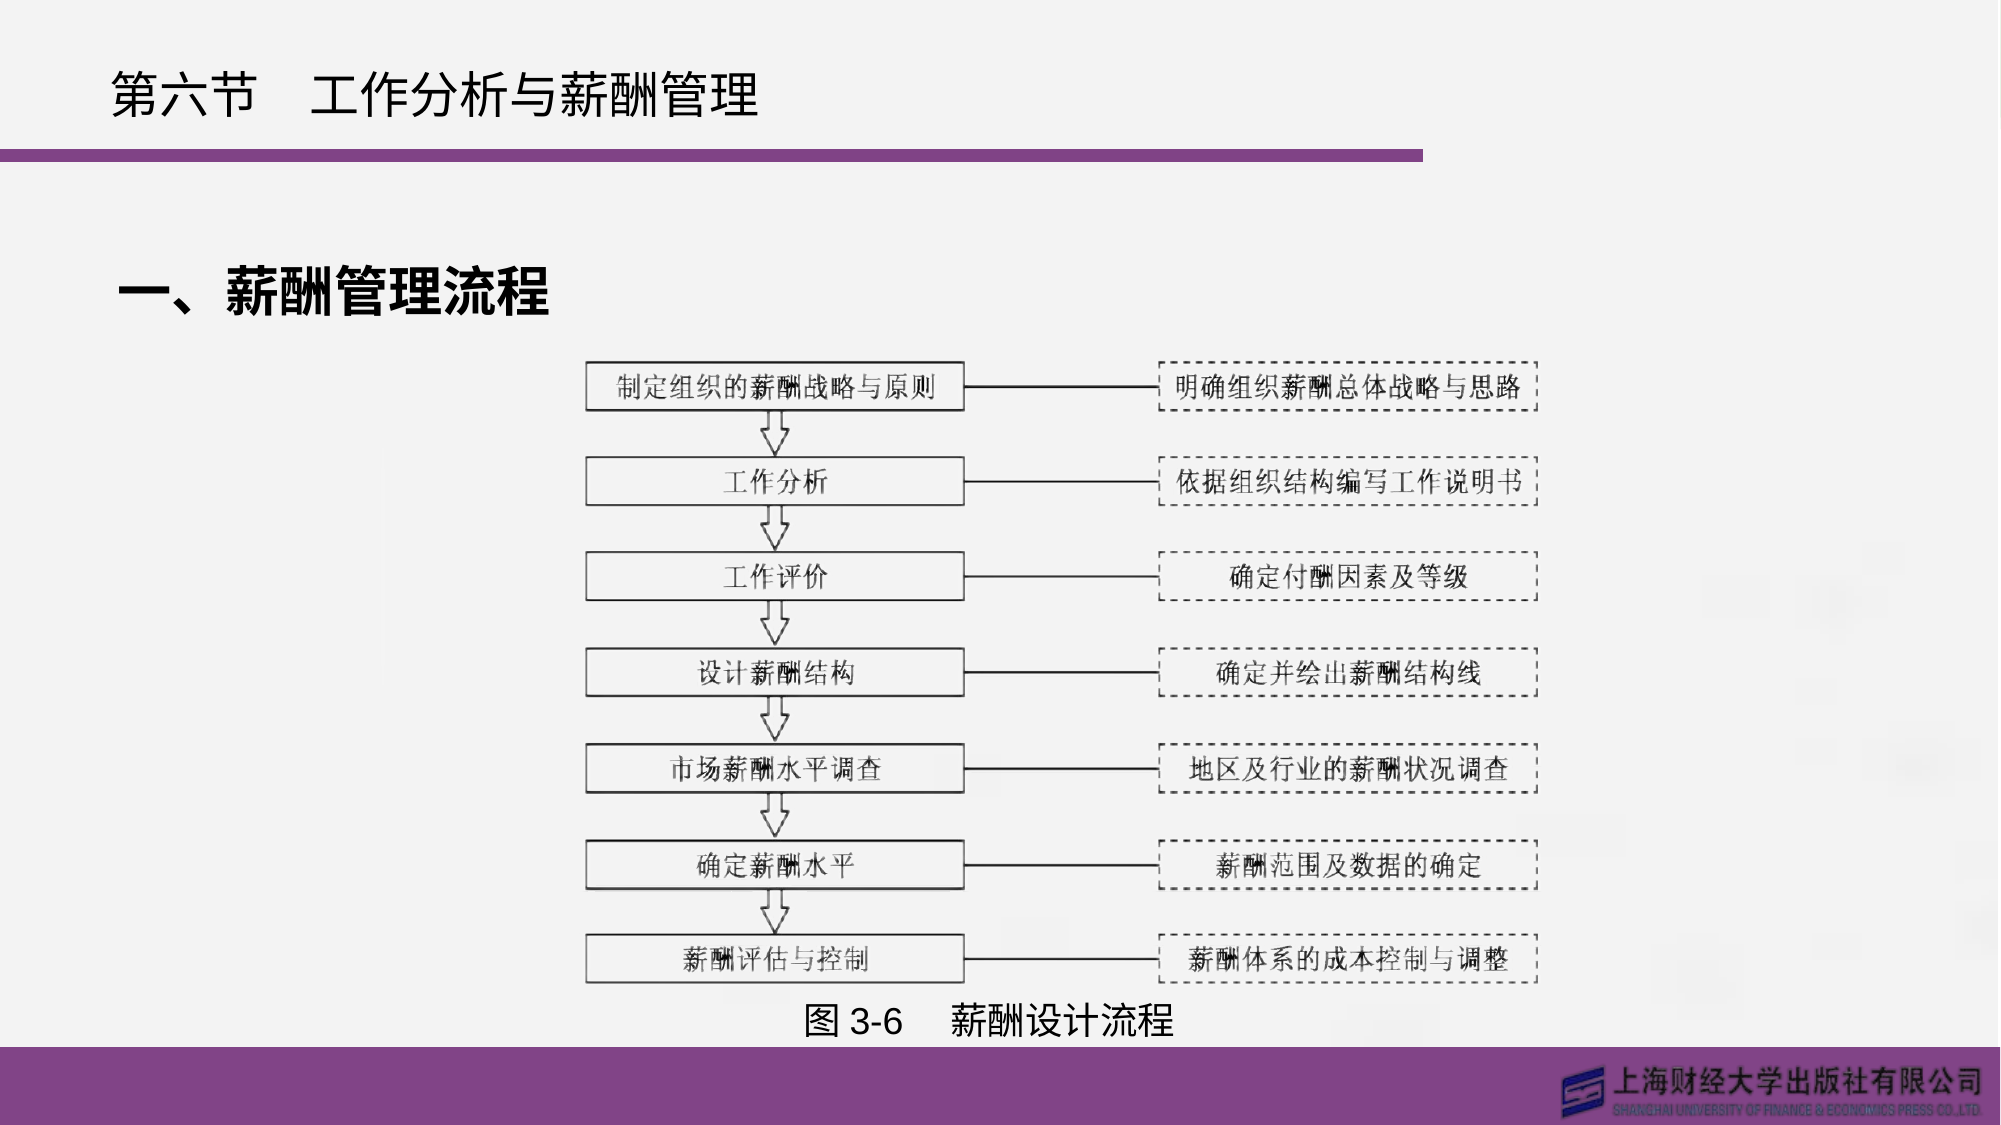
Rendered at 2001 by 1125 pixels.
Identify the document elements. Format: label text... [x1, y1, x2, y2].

title 第六节 工作分析与薪酬管理 [94, 42, 1451, 146]
list 一、薪酬管理流程 [102, 233, 1898, 1032]
text_box 图3-6 薪酬设计流程 [572, 999, 1406, 1050]
picture [0, 0, 2001, 1125]
